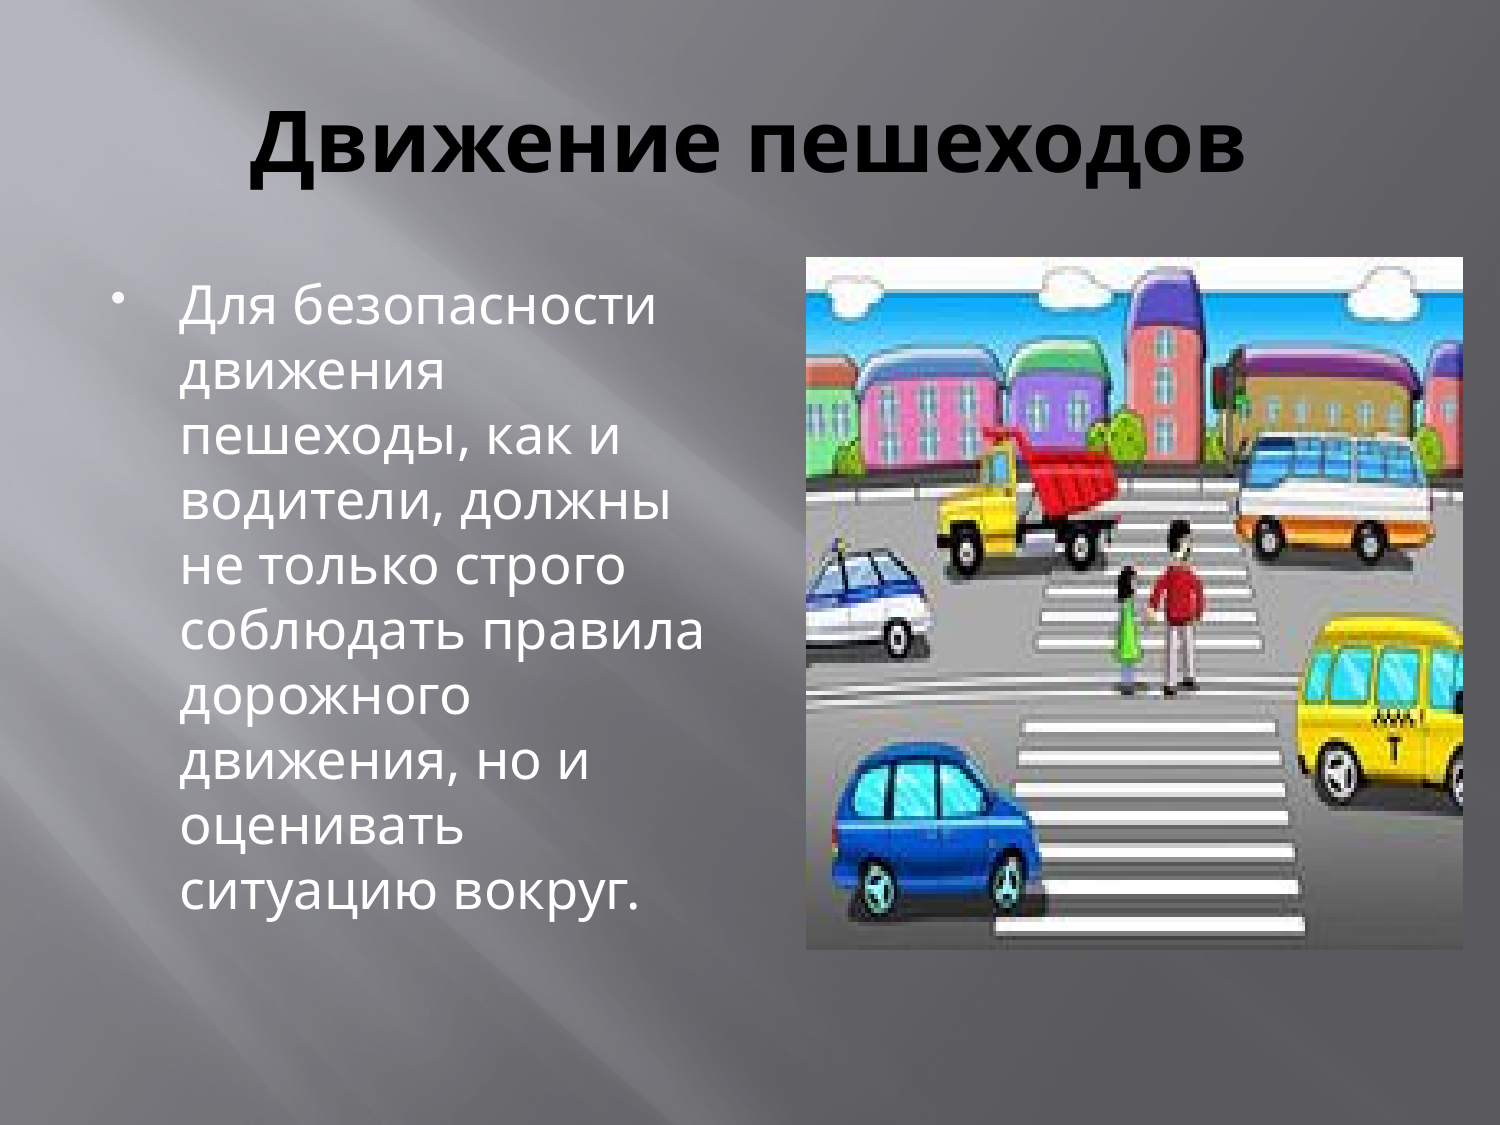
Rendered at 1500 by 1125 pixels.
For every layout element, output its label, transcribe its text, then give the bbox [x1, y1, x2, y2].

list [806, 257, 1463, 950]
title Движение пешеходов [75, 45, 1425, 233]
list Для безопасности движения пешеходы, как и водители, должны не только строго соблюдать правила дорожного движения, но и оценивать ситуацию вокруг. [75, 262, 738, 1005]
